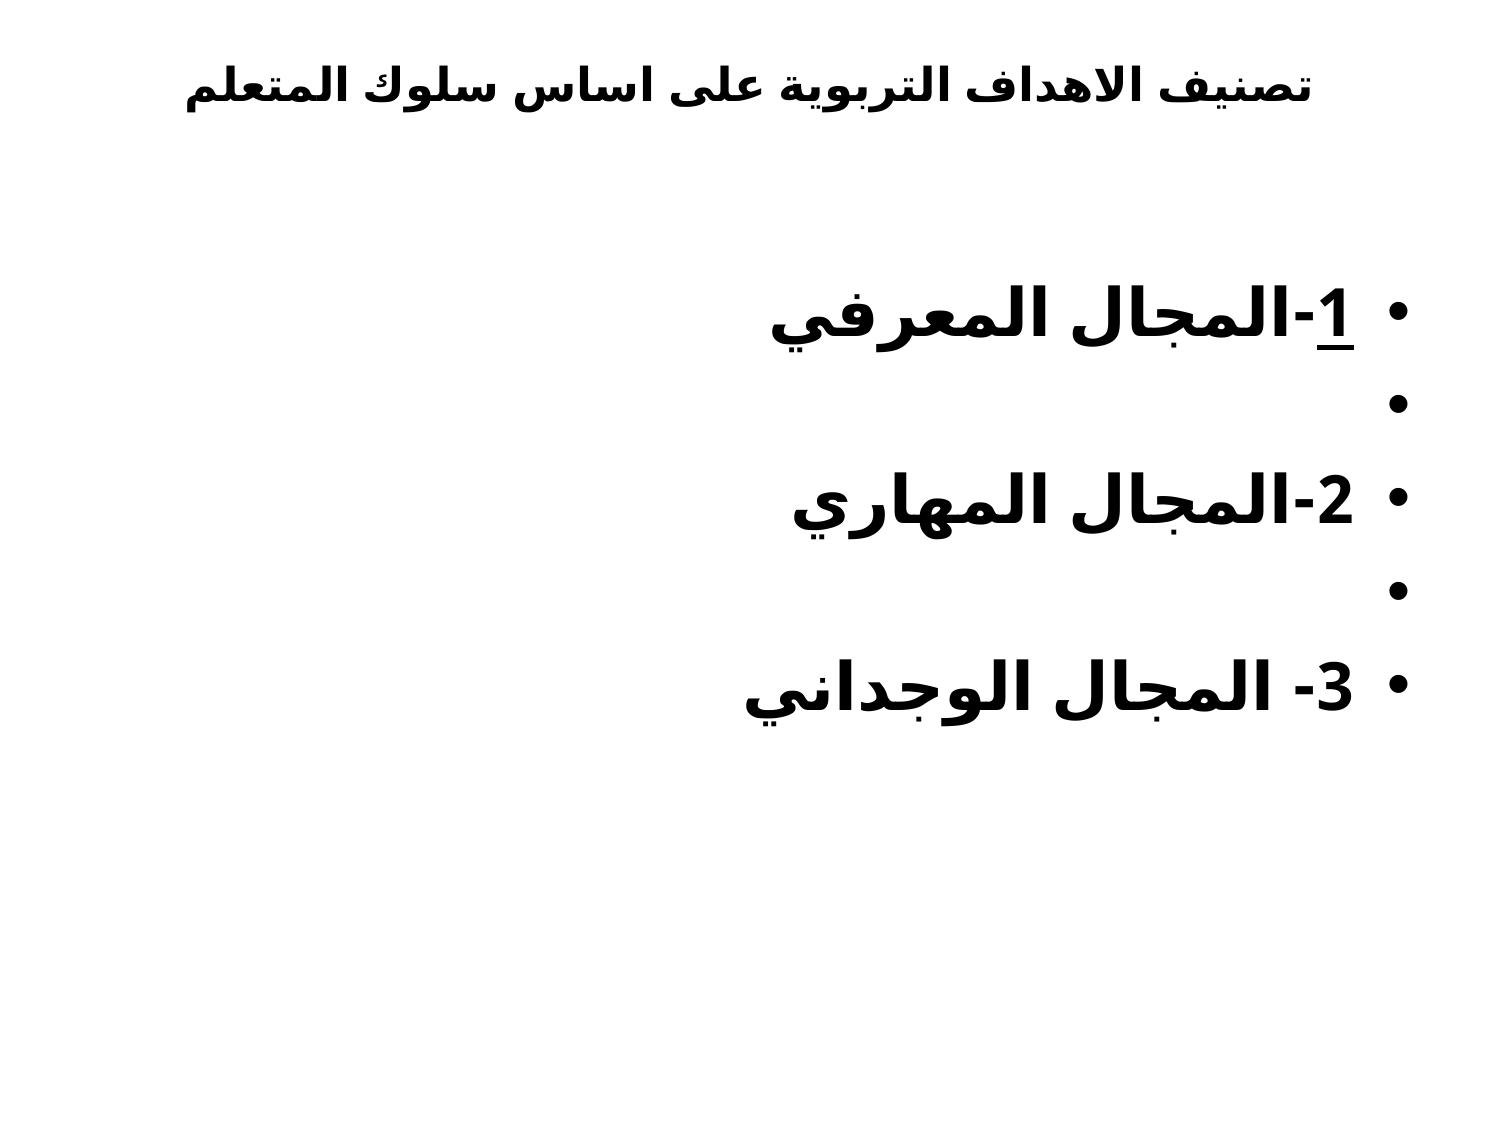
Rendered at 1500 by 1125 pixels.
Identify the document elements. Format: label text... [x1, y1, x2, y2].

list 1-المجال المعرفي 2-المجال المهاري 3- المجال الوجداني [75, 262, 1425, 1005]
title تصنيف الاهداف التربوية على اساس سلوك المتعلم [75, 45, 1425, 233]
